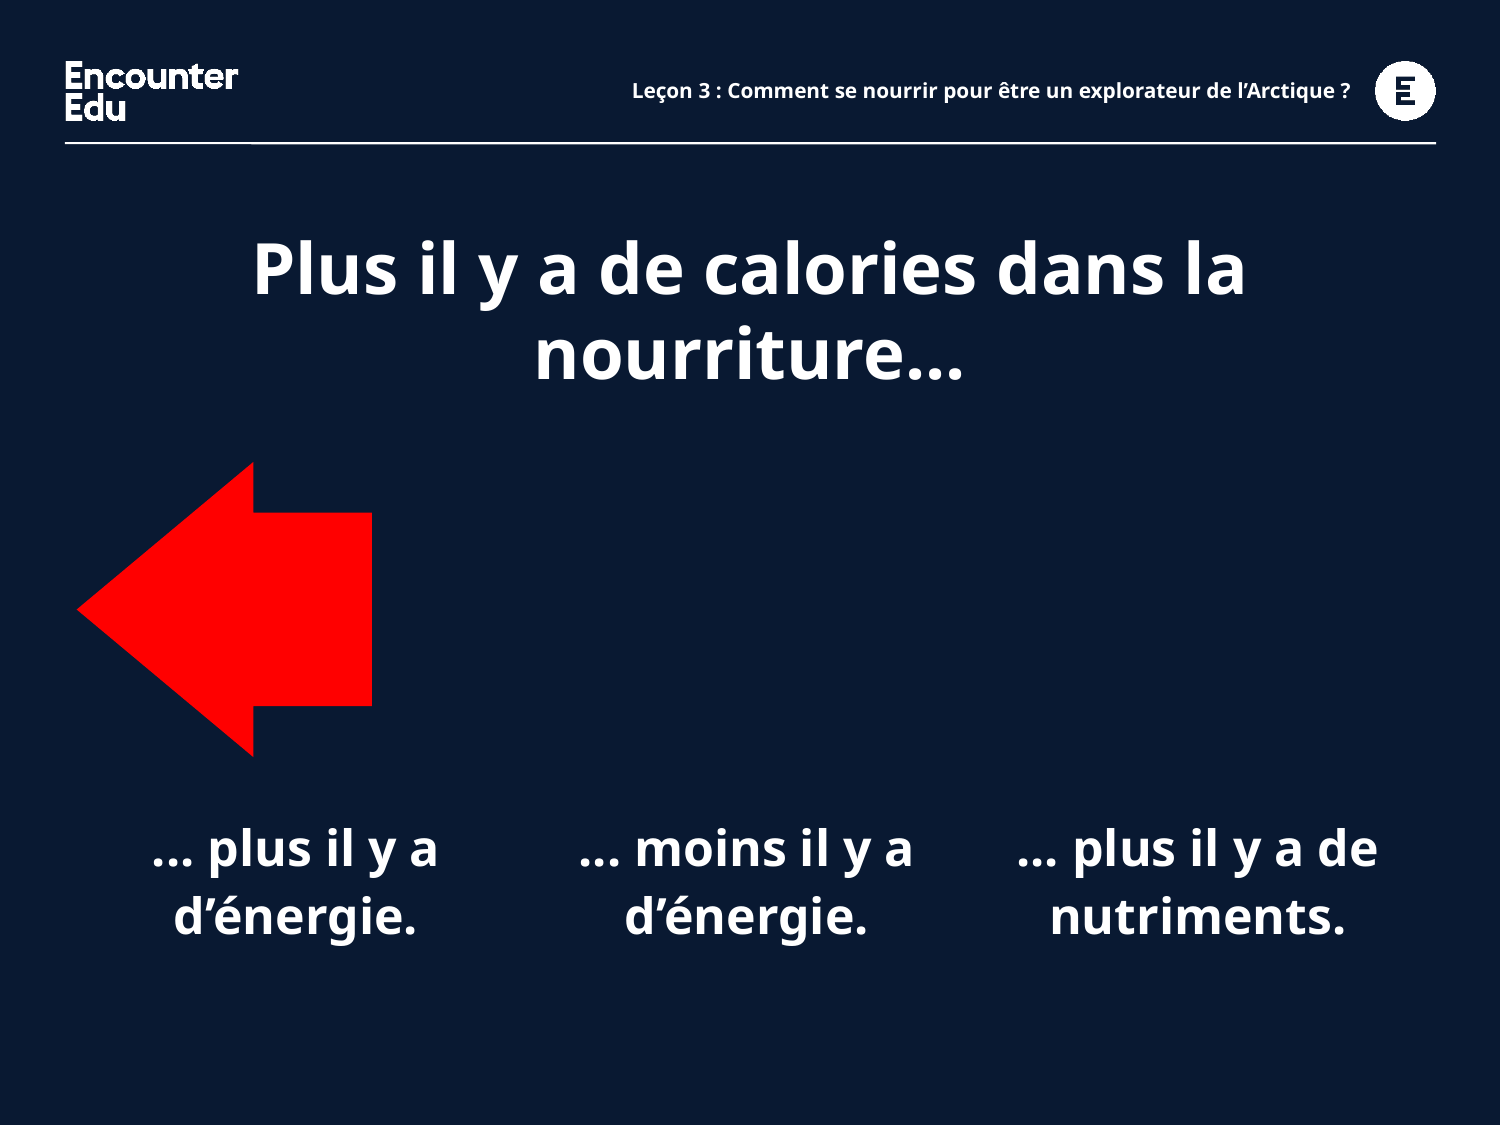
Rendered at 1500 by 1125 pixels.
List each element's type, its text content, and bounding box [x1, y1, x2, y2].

table_header ... plus il y a de nutriments. [972, 805, 1423, 1020]
picture [61, 59, 243, 122]
text_box Plus il y a de calories dans la nourriture... [73, 215, 1427, 401]
table_header ... plus il y a d’énergie. [71, 805, 522, 1020]
table_header ... moins il y a d’énergie. [522, 805, 972, 1020]
text_box [74, 459, 375, 760]
title Leçon 3 : Comment se nourrir pour être un explorateur de l’Arctique ? [613, 71, 1359, 113]
picture [1373, 59, 1437, 122]
